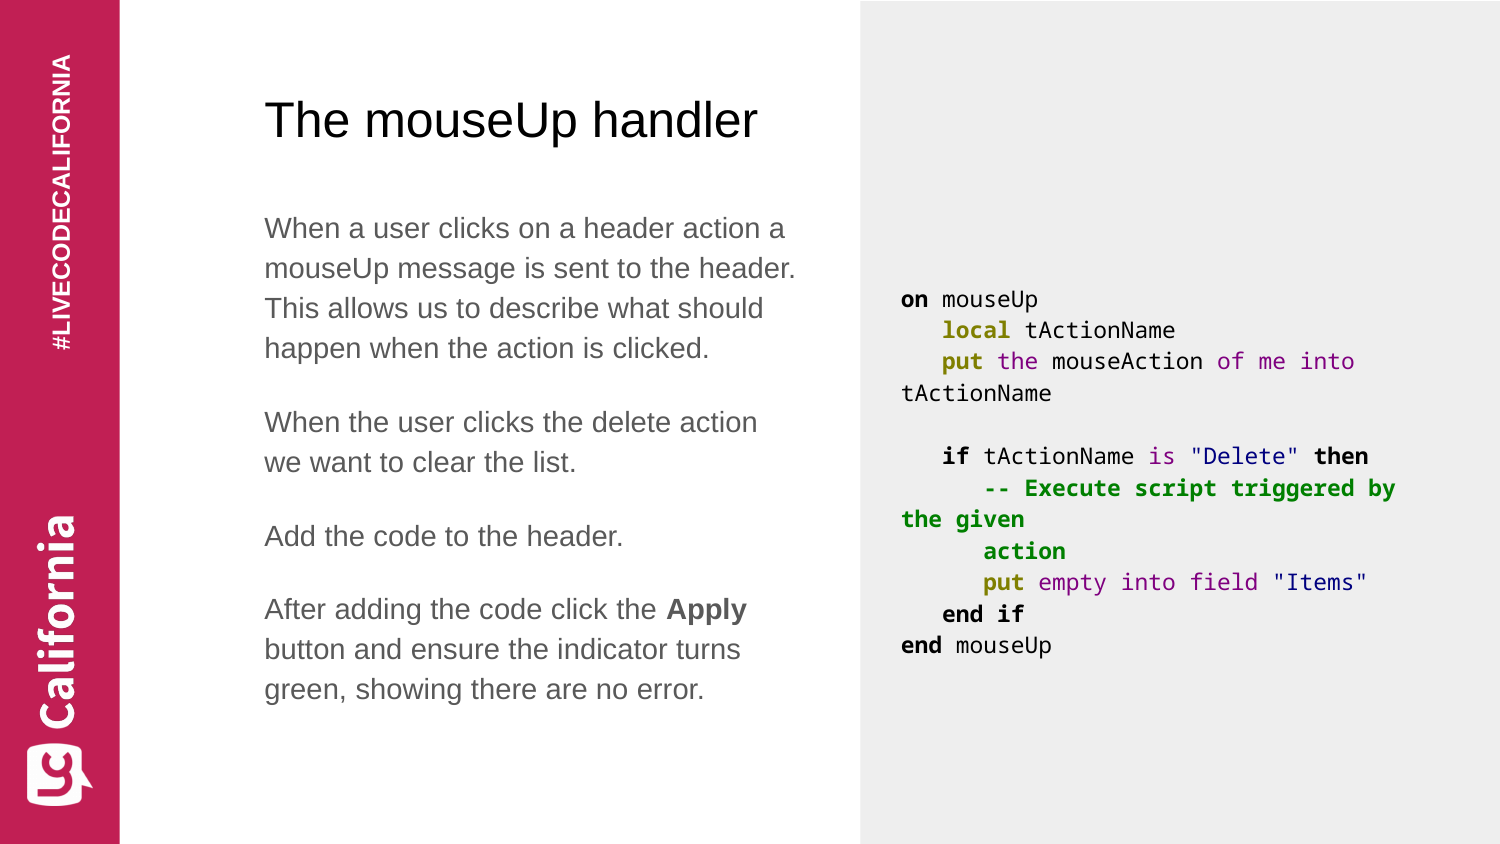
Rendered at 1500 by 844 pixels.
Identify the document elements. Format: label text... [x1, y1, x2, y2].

title The mouseUp handler [249, 72, 1417, 167]
picture [0, 0, 120, 844]
list When a user clicks on a header action a mouseUp message is sent to the header. This allows us to describe what should happen when the action is clicked. When the user clicks the delete action we want to clear the list. Add the code to the header. After adding the code click the Apply button and ensure the indicator turns green, showing there are no error. [249, 189, 813, 750]
list on mouseUp local tActionName put the mouseAction of me into tActionName if tActionName is "Delete" then -- Execute script triggered by the given action put empty into field "Items" end if end mouseUp [885, 189, 1449, 750]
text_box [860, 1, 1500, 844]
